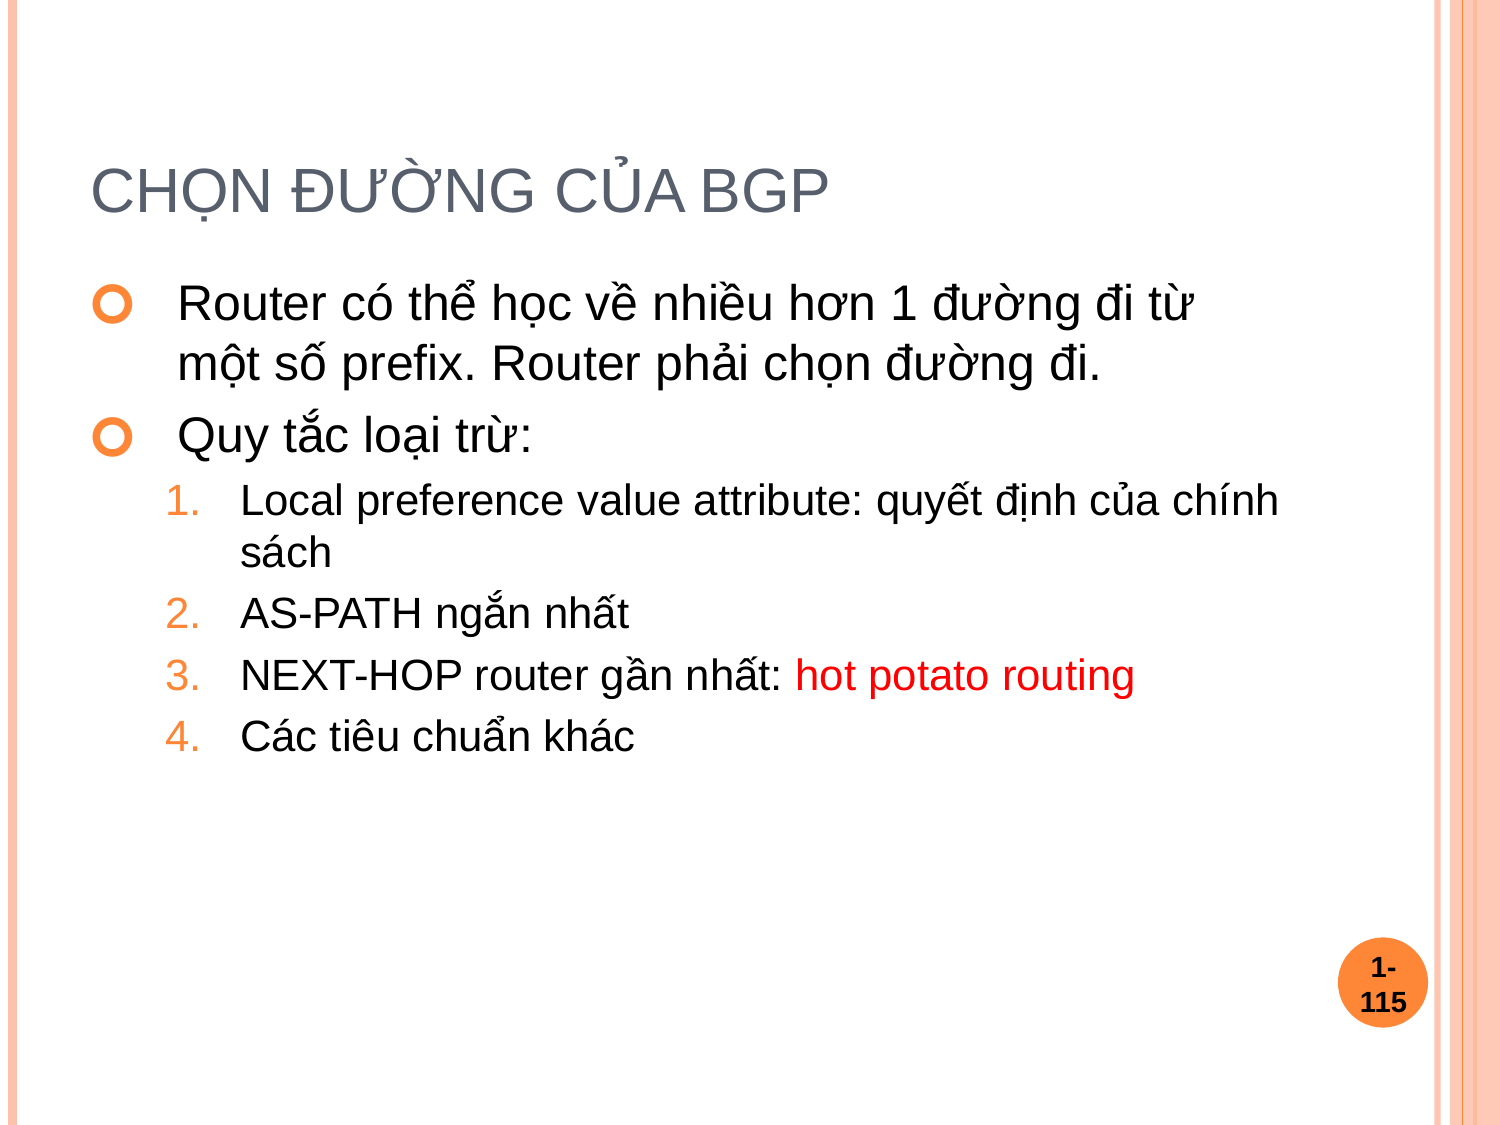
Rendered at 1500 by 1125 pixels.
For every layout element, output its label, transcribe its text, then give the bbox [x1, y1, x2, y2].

title Chọn đường của BGP [75, 45, 1300, 233]
slide_number 1-‹#› [1333, 940, 1434, 1026]
list Router có thể học về nhiều hơn 1 đường đi từ một số prefix. Router phải chọn đường đi. Quy tắc loại trừ: Local preference value attribute: quyết định của chính sách AS-PATH ngắn nhất NEXT-HOP router gần nhất: hot potato routing Các tiêu chuẩn khác [75, 262, 1300, 1062]
